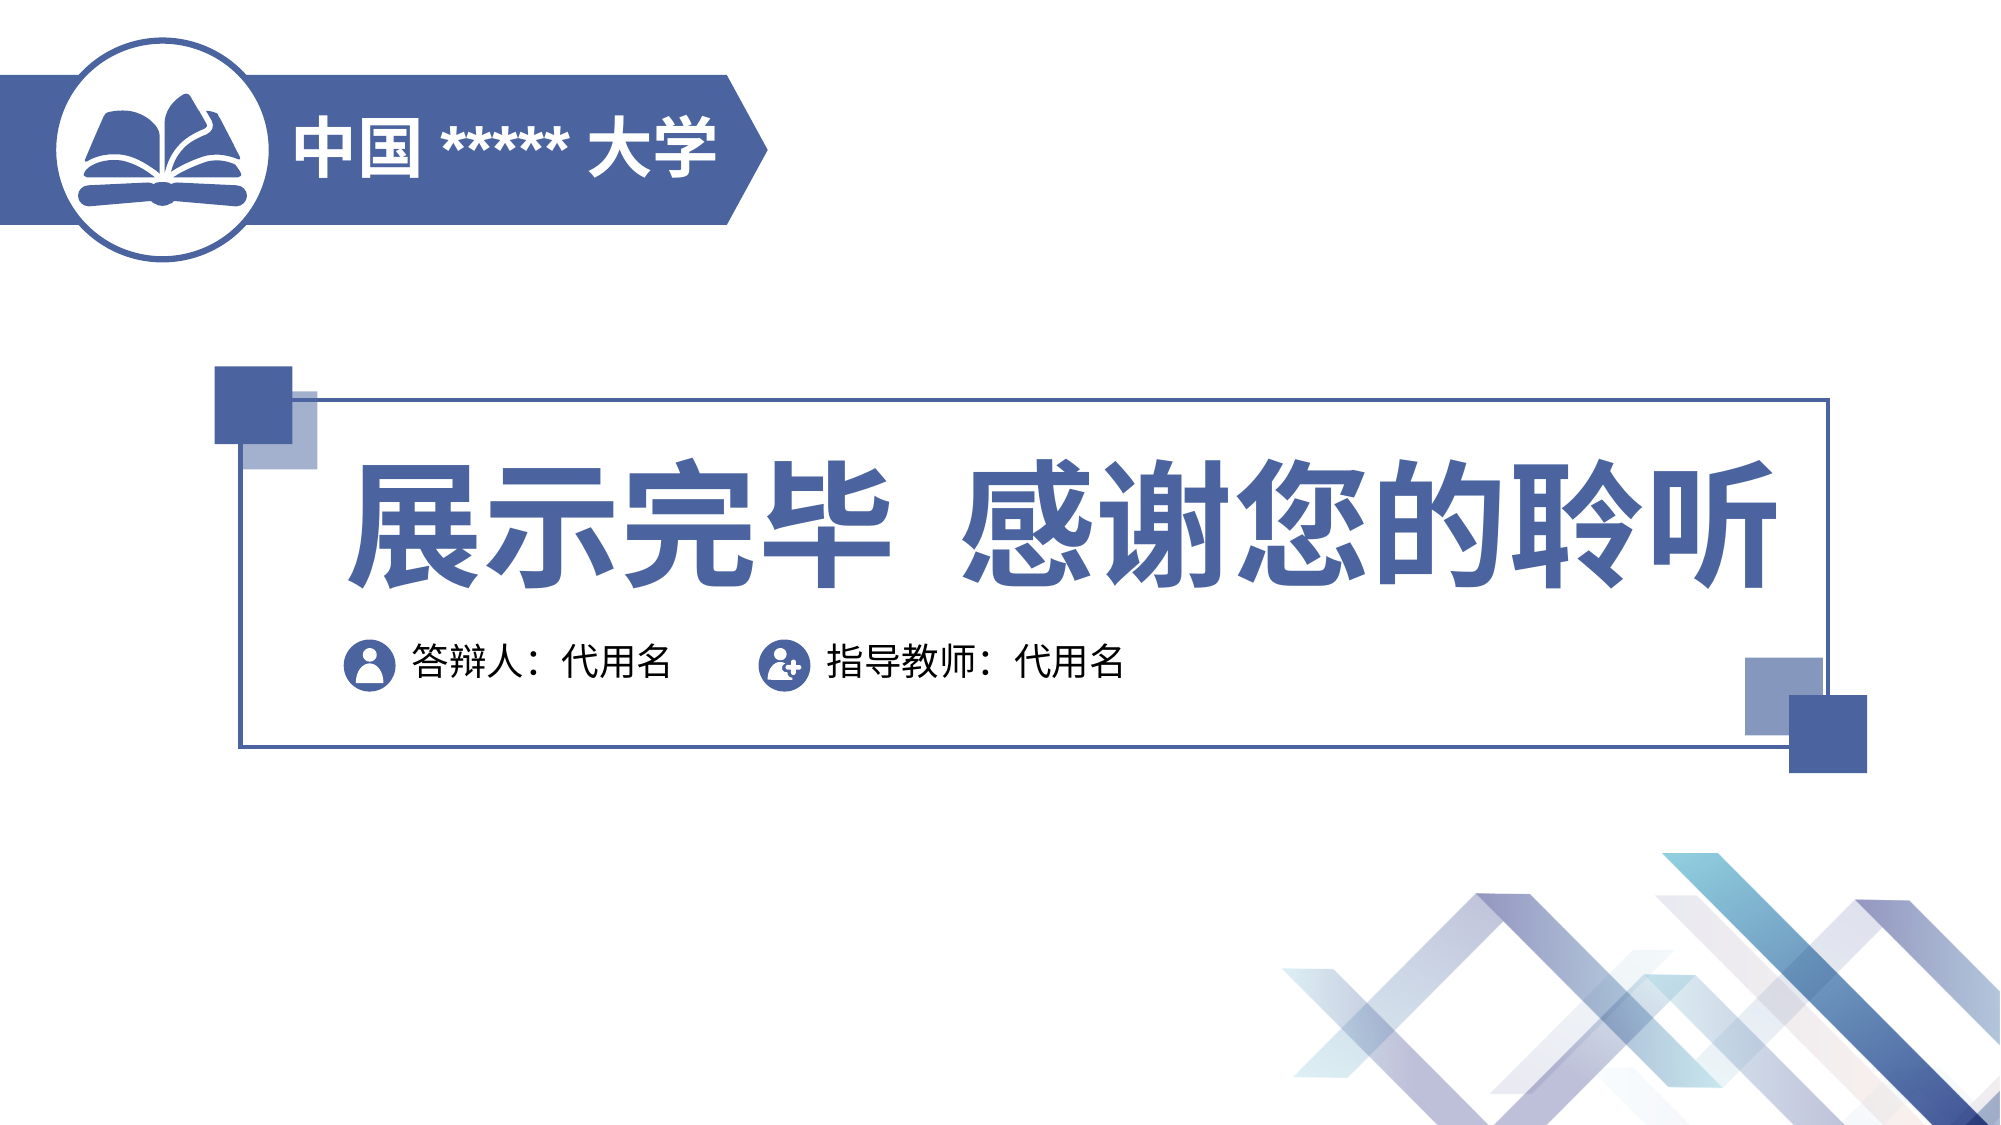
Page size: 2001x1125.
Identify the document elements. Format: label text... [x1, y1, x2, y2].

picture [1037, 853, 2000, 1125]
text_box [214, 365, 293, 445]
text_box 中国*****大学 [276, 98, 735, 193]
text_box [243, 73, 769, 226]
text_box [52, 39, 273, 261]
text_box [77, 93, 247, 207]
text_box [240, 399, 1829, 748]
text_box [343, 639, 396, 692]
text_box [1744, 657, 1824, 736]
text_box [758, 639, 811, 692]
text_box [239, 390, 318, 470]
text_box [0, 73, 82, 226]
text_box [1788, 694, 1868, 774]
